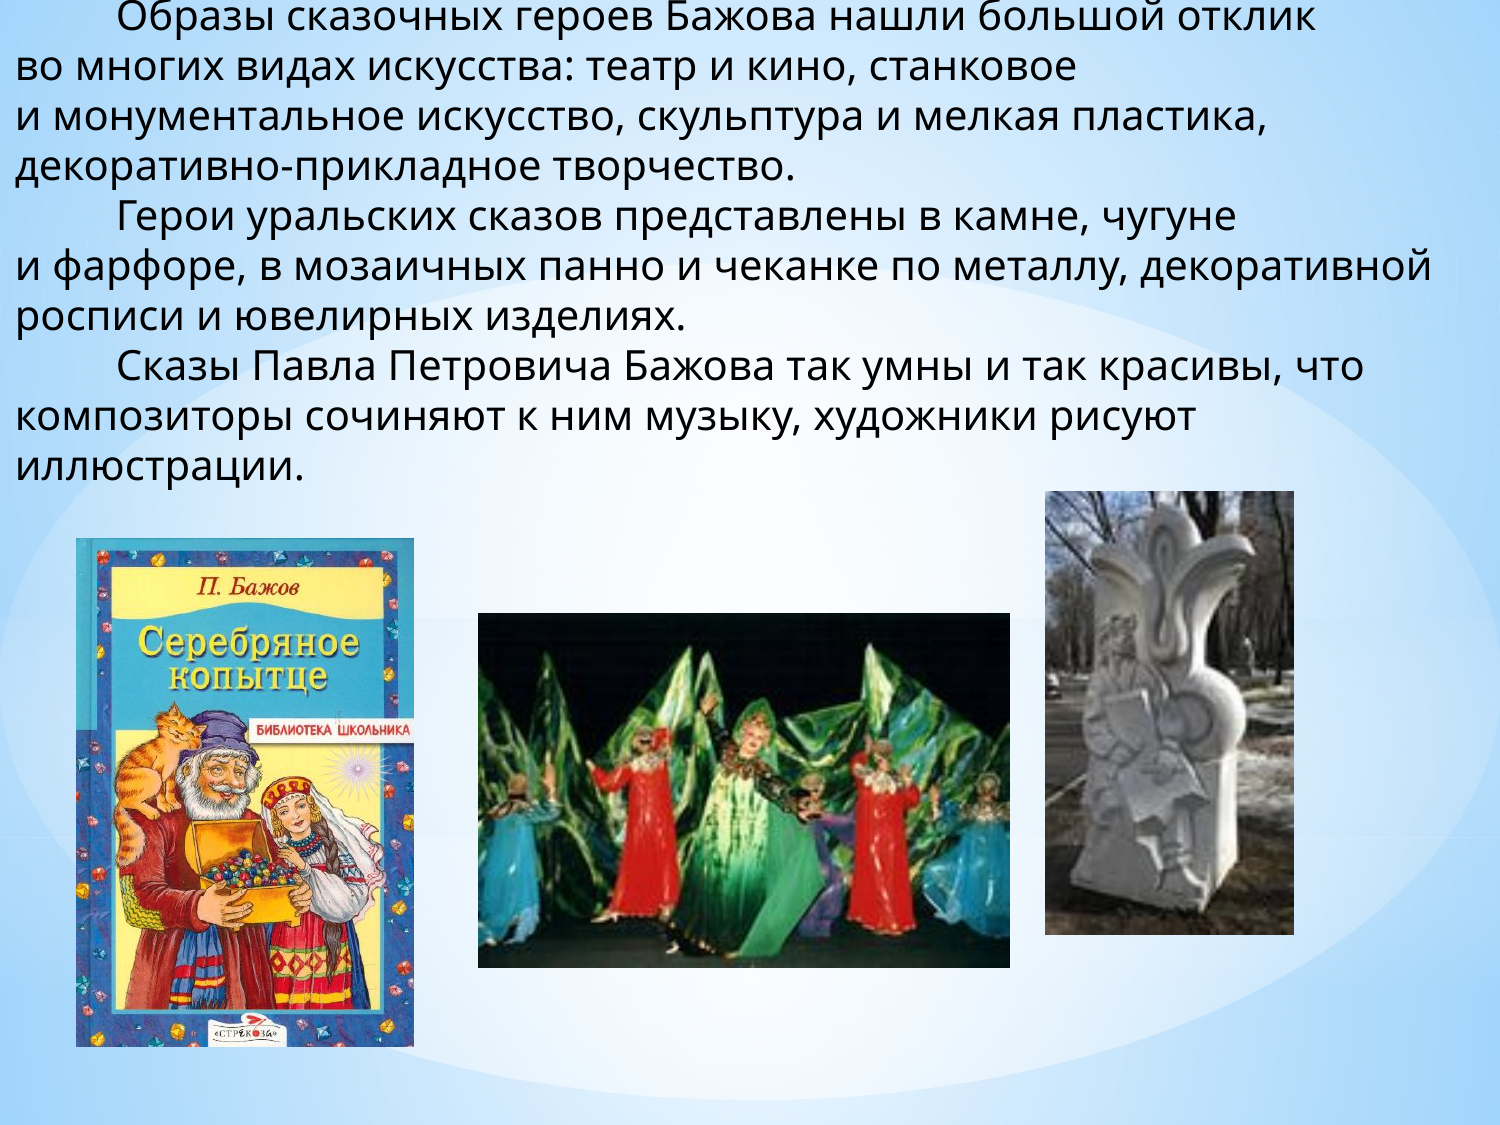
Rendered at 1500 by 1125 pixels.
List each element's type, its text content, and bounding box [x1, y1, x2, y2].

picture [76, 538, 414, 1048]
picture [1045, 491, 1294, 935]
picture [478, 613, 1011, 969]
text_box Образы сказочных героев Бажова нашли большой отклик во многих видах искусства: театр и кино, станковое и монументальное искусство, скульптура и мелкая пластика, декоративно-прикладное творчество. Герои уральских сказов представлены в камне, чугуне и фарфоре, в мозаичных панно и чеканке по металлу, декоративной росписи и ювелирных изделиях. Сказы Павла Петровича Бажова так умны и так красивы, что композиторы сочиняют к ним музыку, художники рисуют иллюстрации. [0, 0, 1459, 496]
